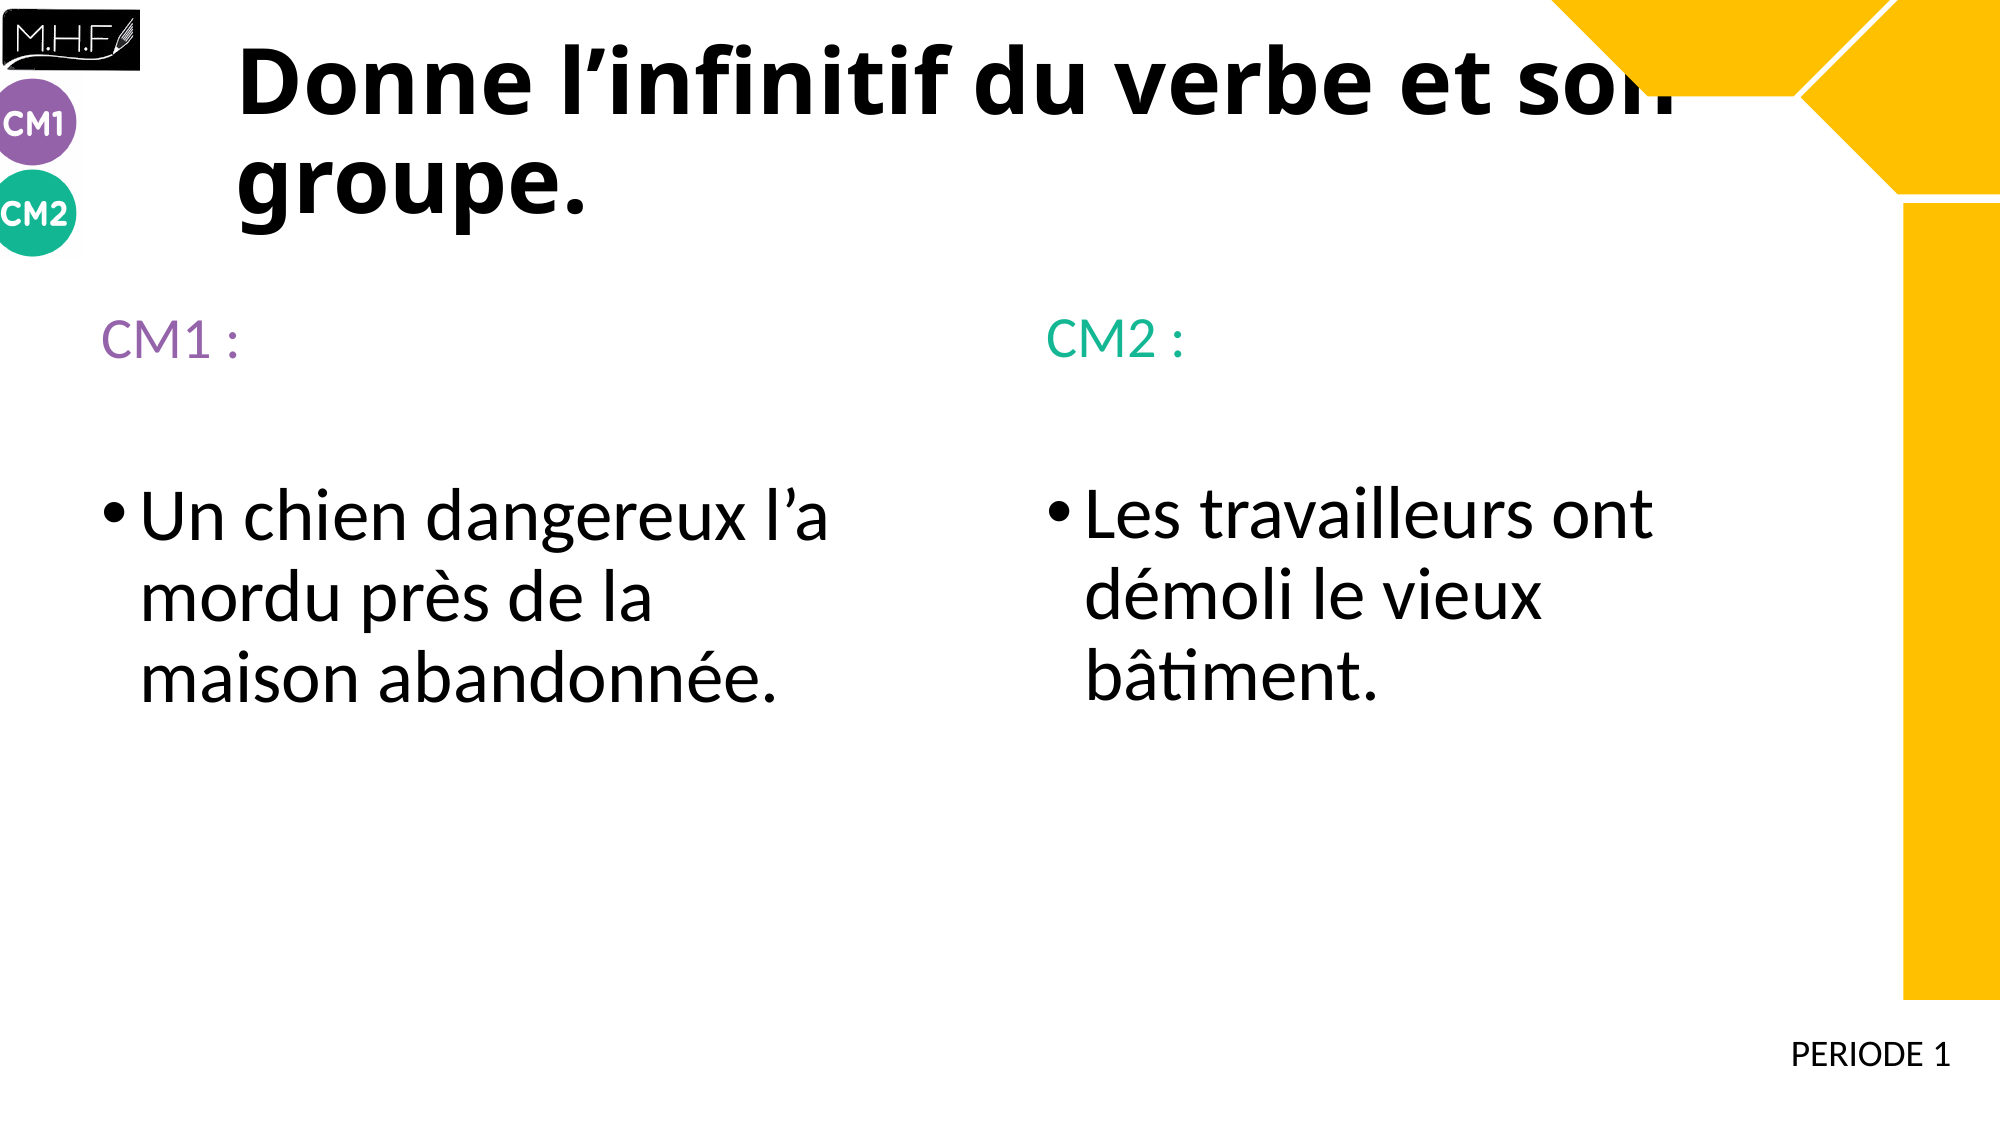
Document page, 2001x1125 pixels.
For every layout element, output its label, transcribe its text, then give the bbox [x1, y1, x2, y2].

list CM1 : Un chien dangereux l’a mordu près de la maison abandonnée. [86, 300, 897, 1015]
text_box CM2 : Les travailleurs ont démoli le vieux bâtiment. [1031, 299, 1853, 1014]
text_box [1799, 0, 2000, 196]
text_box [1549, 0, 1892, 98]
title Donne l’infinitif du verbe et son groupe. [220, 25, 1767, 244]
picture [0, 7, 140, 259]
text_box [1902, 202, 2000, 1001]
text_box PERIODE 1 [1362, 1021, 1967, 1125]
